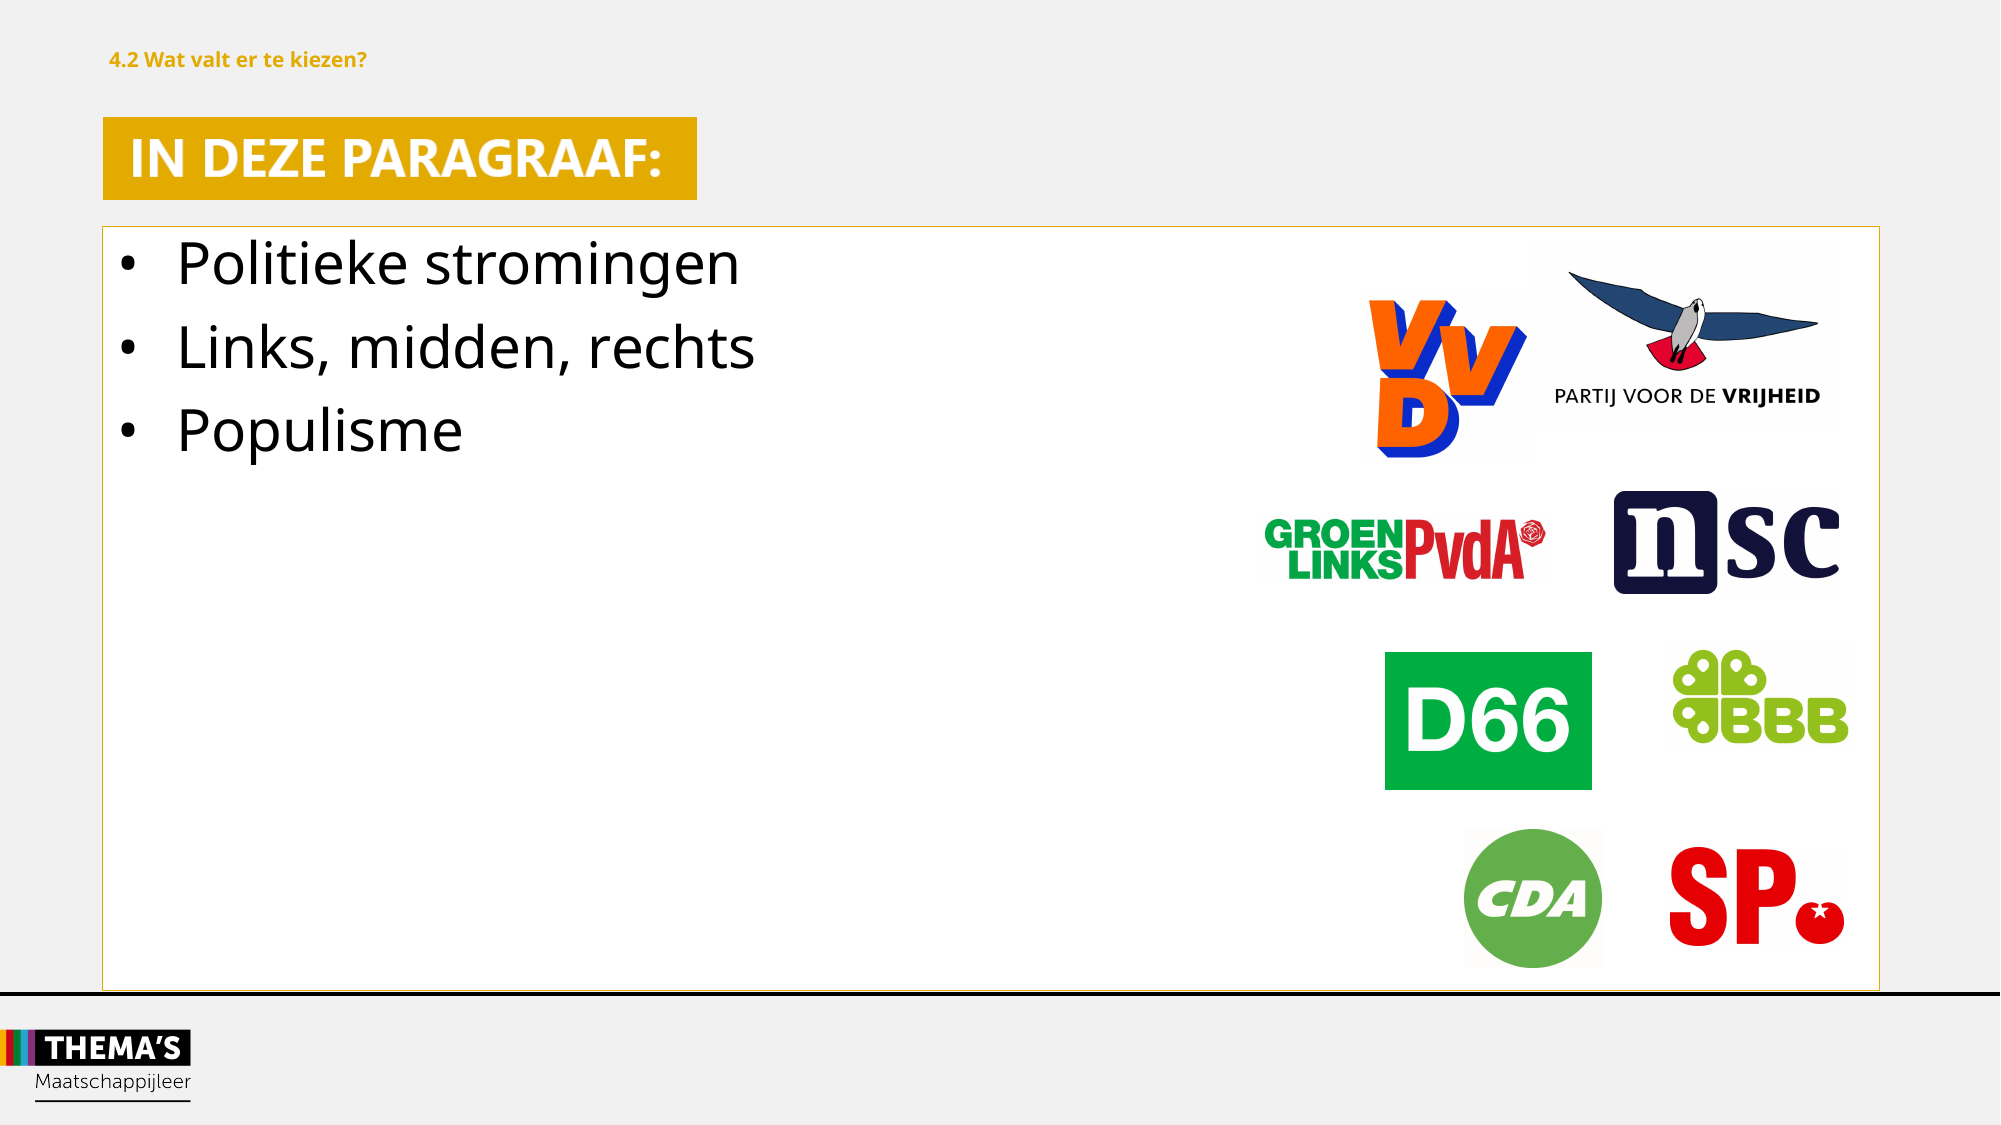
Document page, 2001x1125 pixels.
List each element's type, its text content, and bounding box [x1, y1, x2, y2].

picture [1668, 644, 1853, 748]
picture [0, 993, 203, 1125]
picture [1359, 242, 1839, 464]
picture [1257, 514, 1553, 584]
picture [1670, 847, 1844, 946]
picture [1464, 829, 1602, 968]
picture [1614, 491, 1839, 594]
list • Politieke stromingen • Links, midden, rechts • Populisme [102, 226, 1880, 991]
picture [1385, 652, 1592, 790]
list 4.2 Wat valt er te kiezen? [94, 33, 941, 88]
